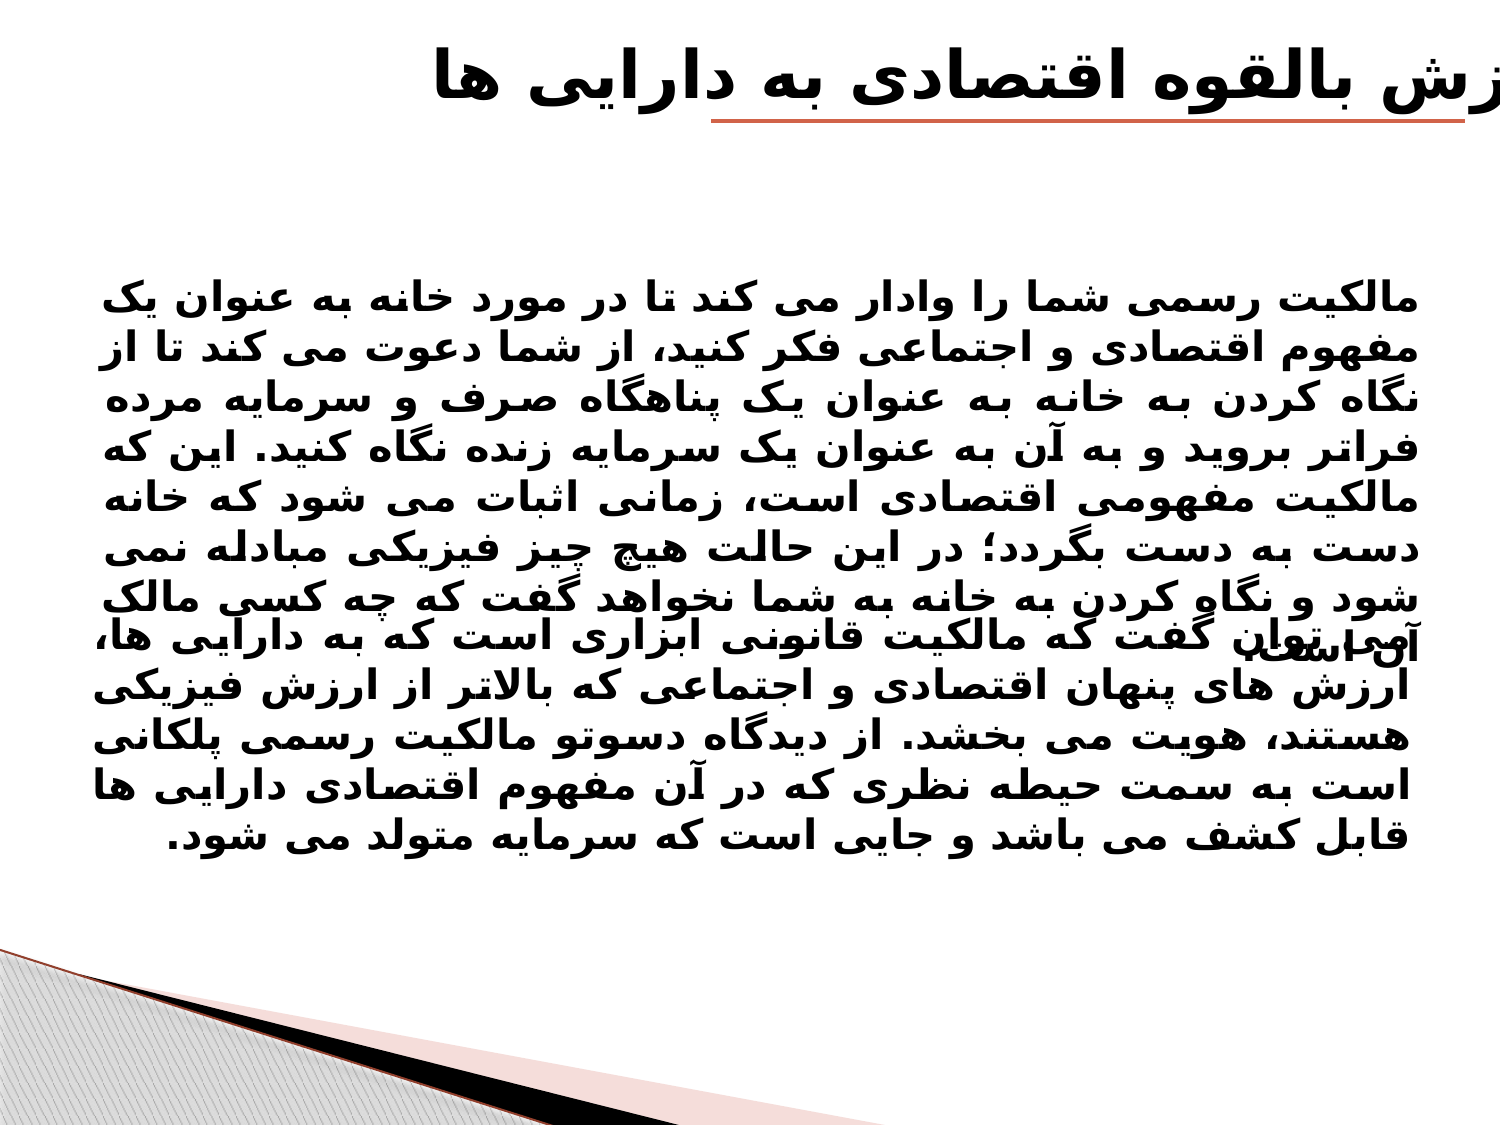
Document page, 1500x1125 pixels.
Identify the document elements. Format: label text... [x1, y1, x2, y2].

text_box مالکیت رسمی شما را وادار می کند تا در مورد خانه به عنوان یک مفهوم اقتصادی و اجتماعی فکر کنید، از شما دعوت می کند تا از نگاه کردن به خانه به عنوان یک پناهگاه صرف و سرمایه مرده فراتر بروید و به آن به عنوان یک سرمایه زنده نگاه کنید. این که مالکیت مفهومی اقتصادی است، زمانی اثبات می شود که خانه دست به دست بگردد؛ در این حالت هیچ چیز فیزیکی مبادله نمی شود و نگاه کردن به خانه به شما نخواهد گفت که چه کسی مالک آن است. [85, 262, 1436, 678]
text_box دادن ارزش بالقوه اقتصادی به دارایی ها [417, 24, 1500, 120]
text_box می توان گفت که مالکیت قانونی ابزاری است که به دارایی ها، ارزش های پنهان اقتصادی و اجتماعی که بالاتر از ارزش فیزیکی هستند، هویت می بخشد. از دیدگاه دسوتو مالکیت رسمی پلکانی است به سمت حیطه نظری که در آن مفهوم اقتصادی دارایی ها قابل کشف می باشد و جایی است که سرمایه متولد می شود. [76, 600, 1427, 865]
